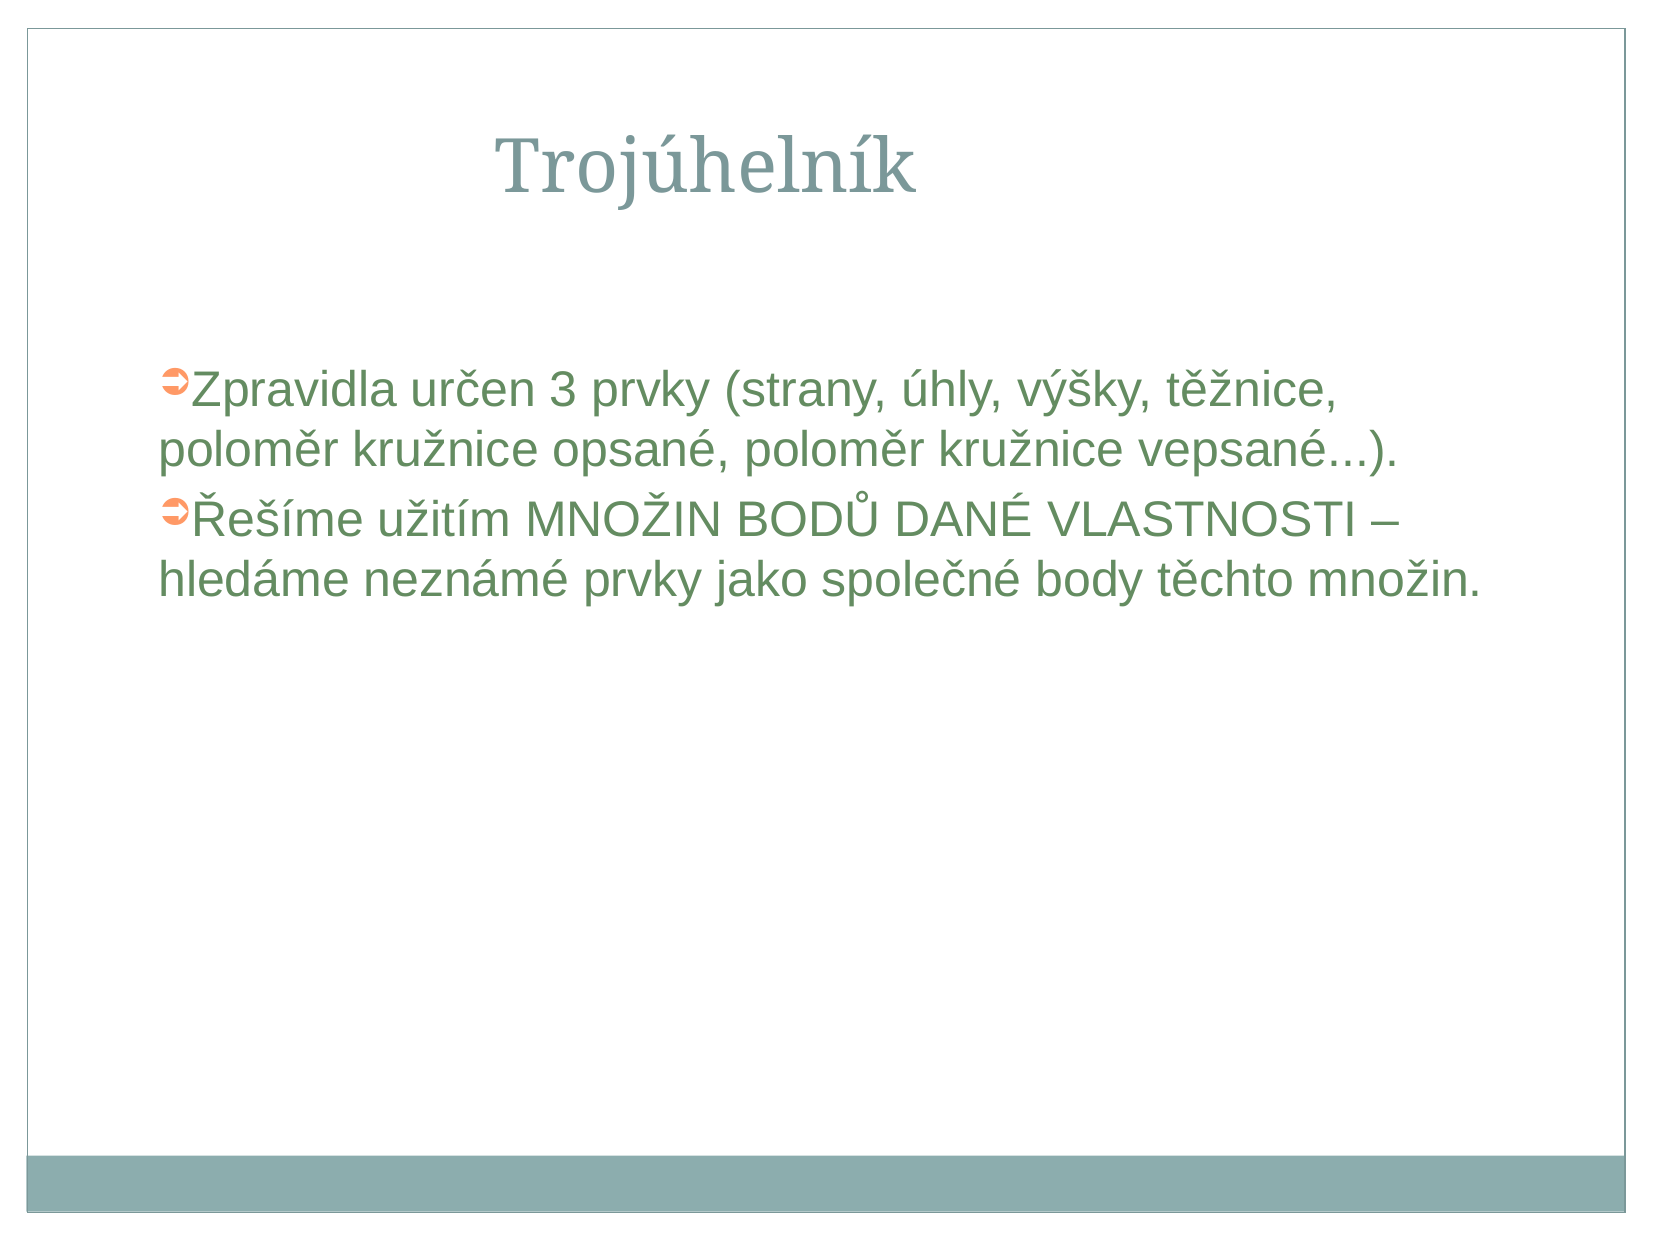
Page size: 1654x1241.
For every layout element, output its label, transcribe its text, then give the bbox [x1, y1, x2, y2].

title Trojúhelník [0, 0, 1412, 216]
list Zpravidla určen 3 prvky (strany, úhly, výšky, těžnice, poloměr kružnice opsané, poloměr kružnice vepsané...). Řešíme užitím MNOŽIN BODŮ DANÉ VLASTNOSTI – hledáme neznámé prvky jako společné body těchto množin. [141, 348, 1533, 1130]
